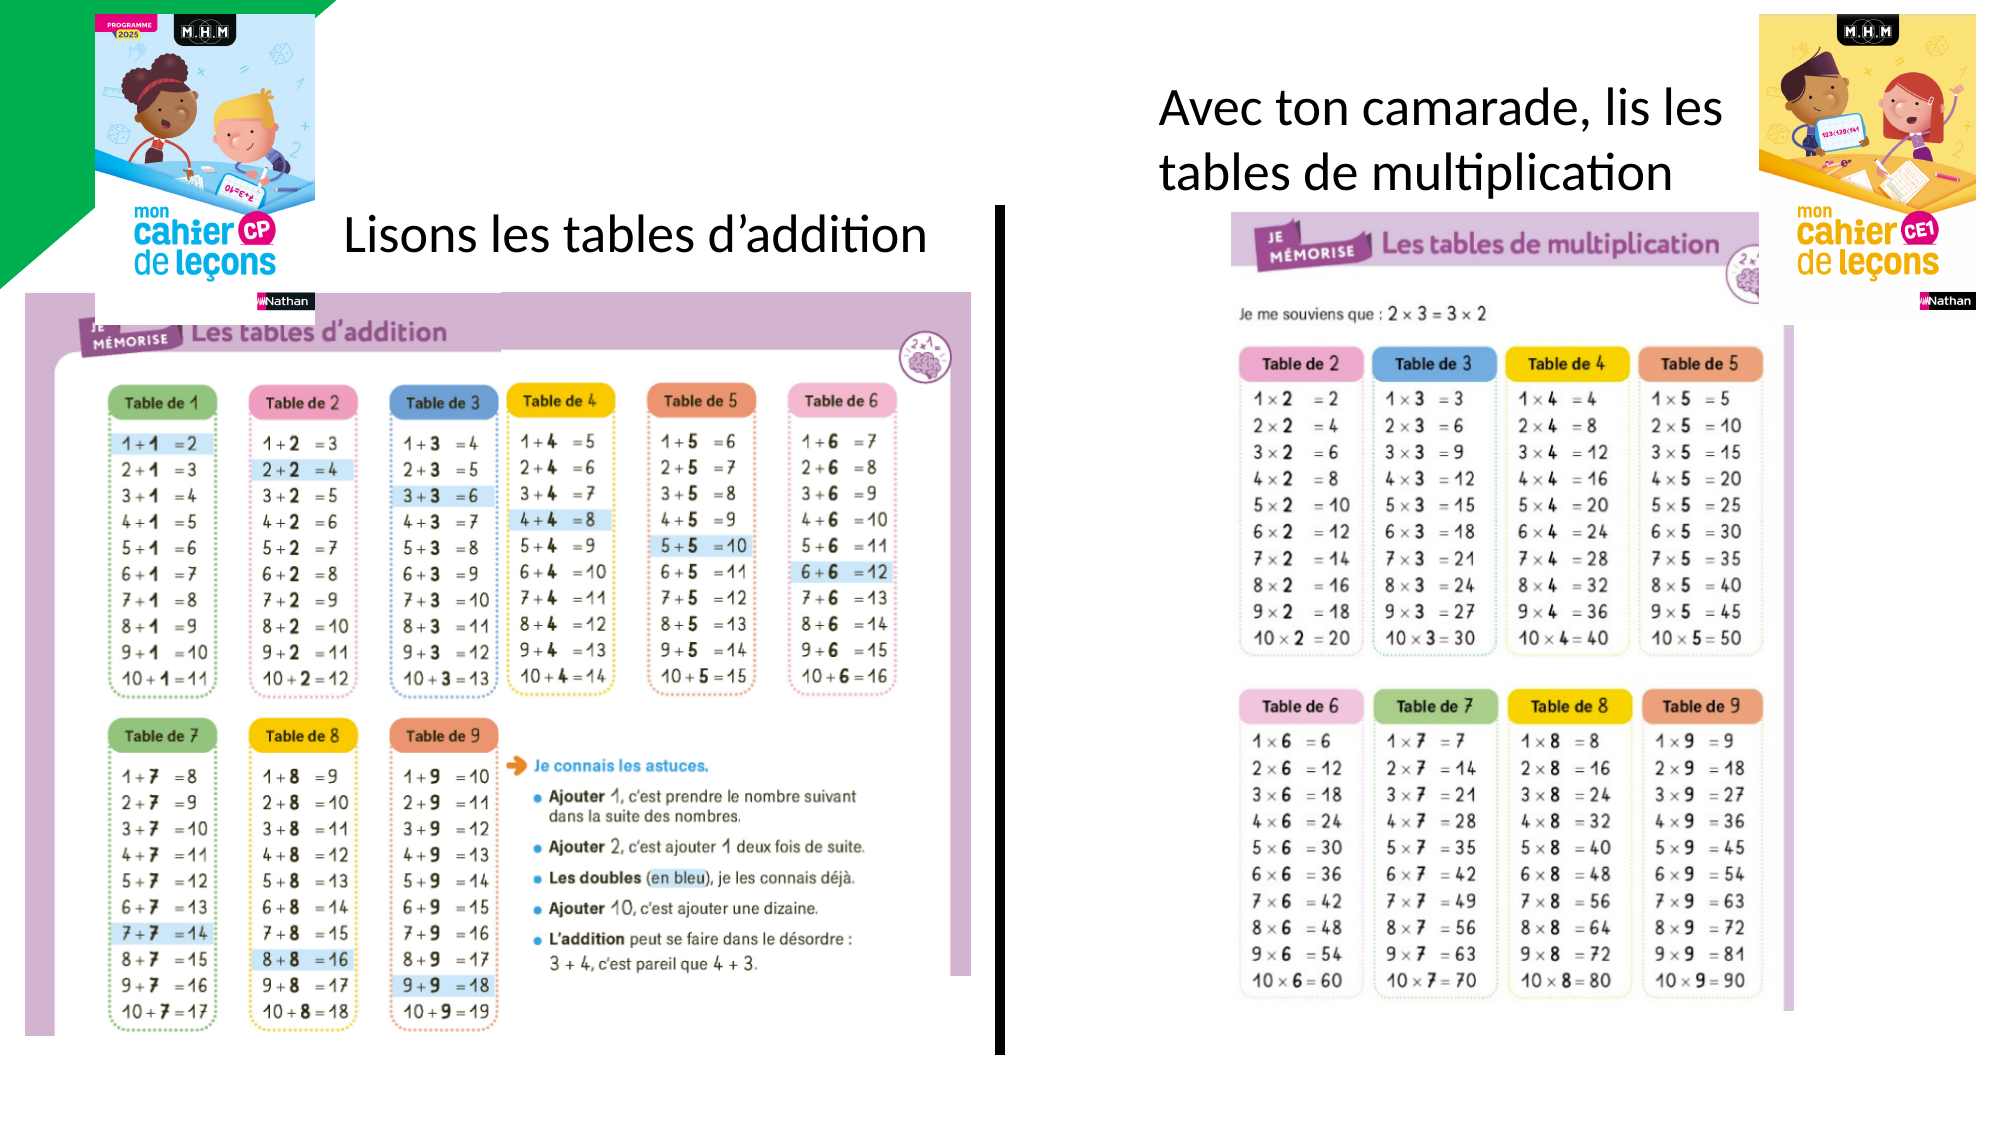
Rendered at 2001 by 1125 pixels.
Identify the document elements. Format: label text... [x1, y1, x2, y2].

text_box [0, 0, 337, 290]
picture [25, 14, 971, 1036]
text_box Avec ton camarade, lis les tables de multiplication [1143, 63, 1759, 209]
text_box Lisons les tables d’addition [328, 191, 953, 271]
picture [1231, 14, 1976, 1011]
